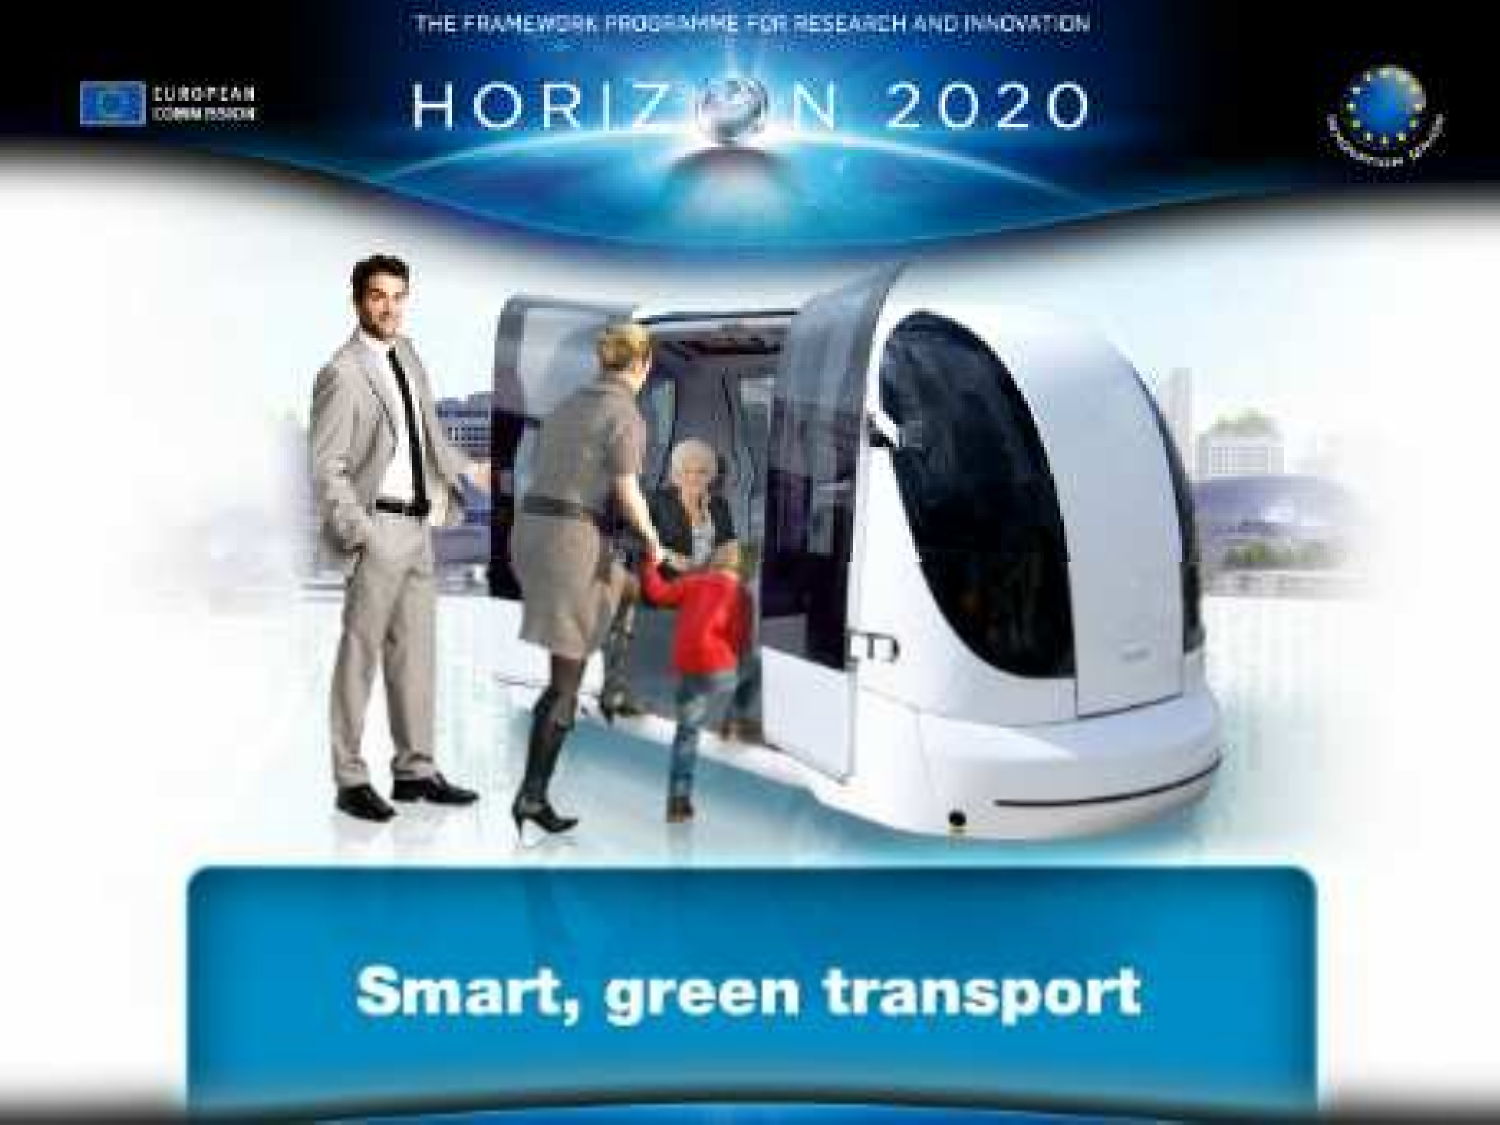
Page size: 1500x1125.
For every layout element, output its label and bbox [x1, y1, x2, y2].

text_box [0, 0, 1500, 1125]
